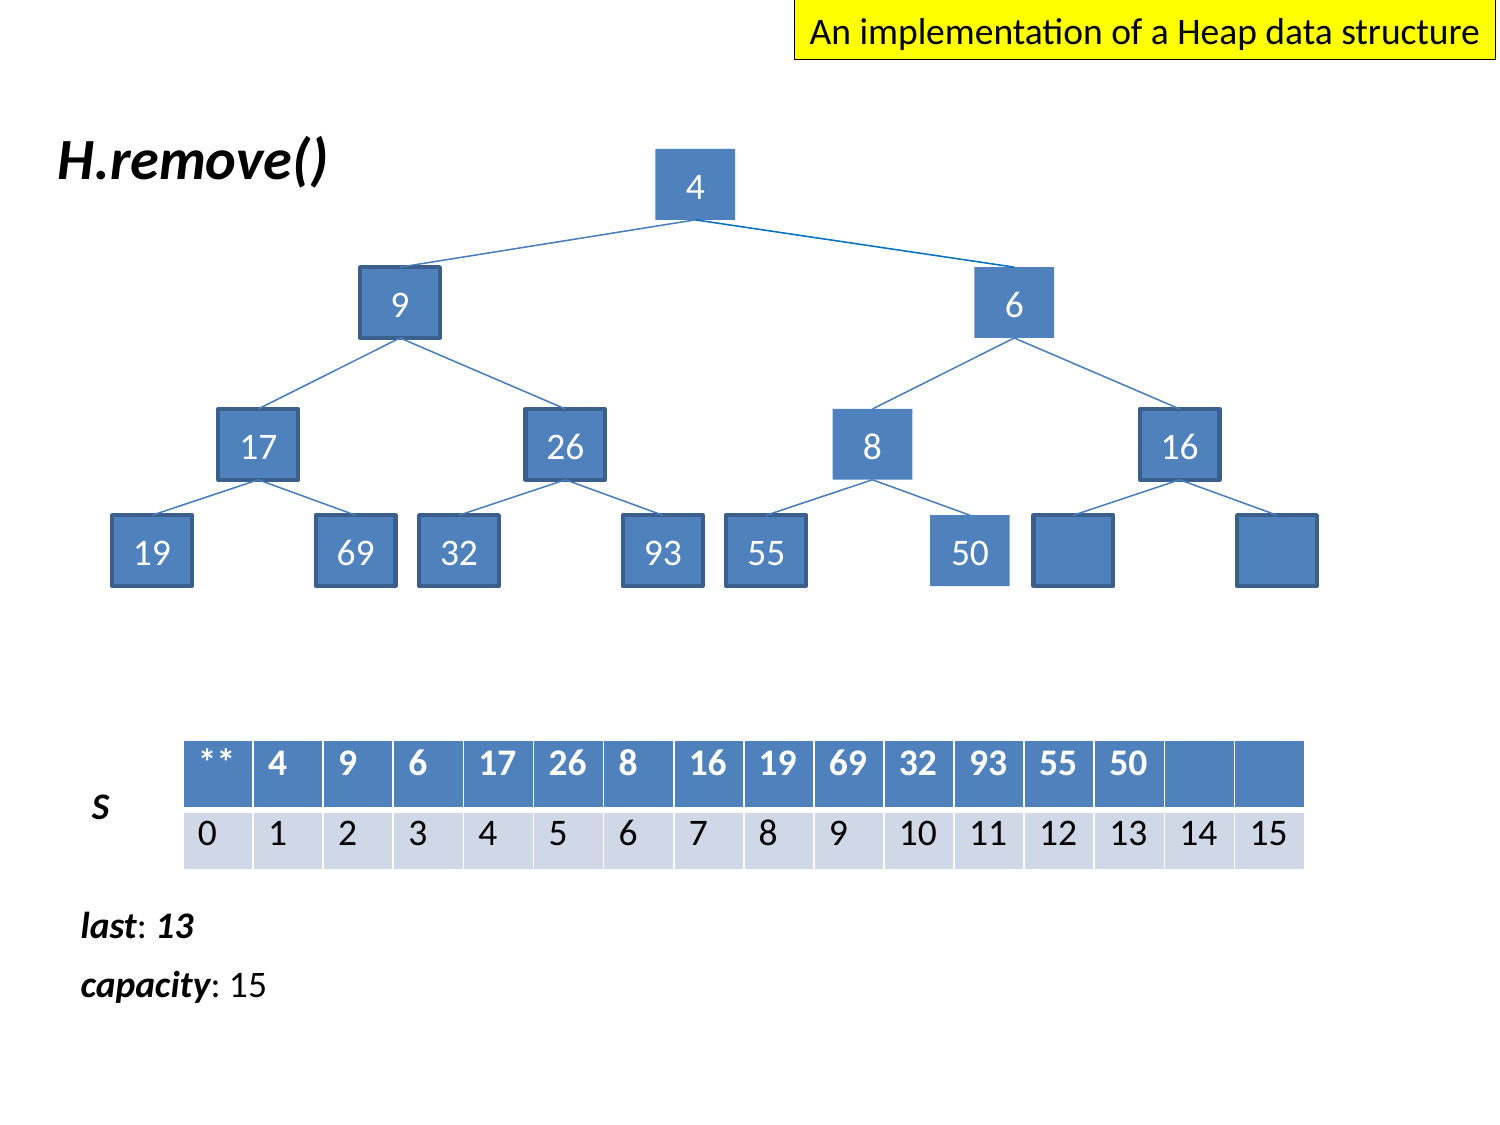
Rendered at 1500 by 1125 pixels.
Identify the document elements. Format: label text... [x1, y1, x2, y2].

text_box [418, 408, 703, 587]
table_cell 5 [534, 813, 603, 869]
text_box H.remove() [43, 113, 344, 199]
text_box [726, 408, 1011, 587]
table_cell 10 [885, 813, 953, 869]
table_cell 6 [604, 813, 673, 869]
table_cell 2 [324, 813, 392, 869]
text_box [359, 148, 1055, 339]
table_header [1165, 741, 1234, 807]
table_cell 14 [1165, 813, 1234, 869]
table_header 32 [885, 741, 953, 807]
text_box capacity: 15 [65, 952, 283, 1012]
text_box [1033, 408, 1318, 587]
table_header 9 [324, 741, 392, 807]
text_box S [77, 775, 125, 835]
table_header [1235, 741, 1304, 807]
table_header 4 [254, 741, 322, 807]
table_cell 4 [464, 813, 533, 869]
text_box last: 13 [65, 893, 209, 952]
table_header 50 [1095, 741, 1164, 807]
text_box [257, 337, 399, 410]
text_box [111, 408, 396, 587]
text_box An implementation of a Heap data structure [794, 0, 1496, 60]
table_cell 7 [675, 813, 743, 869]
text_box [1013, 337, 1180, 410]
table_header 55 [1025, 741, 1093, 807]
table_cell 3 [394, 813, 463, 869]
table_cell 9 [815, 813, 883, 869]
table_header 17 [464, 741, 533, 807]
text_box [872, 337, 1013, 410]
table_cell 8 [745, 813, 813, 869]
table_header ** [184, 741, 252, 807]
table_header 69 [815, 741, 883, 807]
table_header 6 [394, 741, 463, 807]
table_header 26 [534, 741, 603, 807]
table_cell 1 [254, 813, 322, 869]
table_cell 15 [1235, 813, 1304, 869]
table_header 8 [604, 741, 673, 807]
table_cell 0 [184, 813, 252, 869]
table_header 19 [745, 741, 813, 807]
table_header 16 [675, 741, 743, 807]
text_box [399, 337, 566, 410]
table_cell 13 [1095, 813, 1164, 869]
table_cell 12 [1025, 813, 1093, 869]
table_header 93 [955, 741, 1023, 807]
table_cell 11 [955, 813, 1023, 869]
